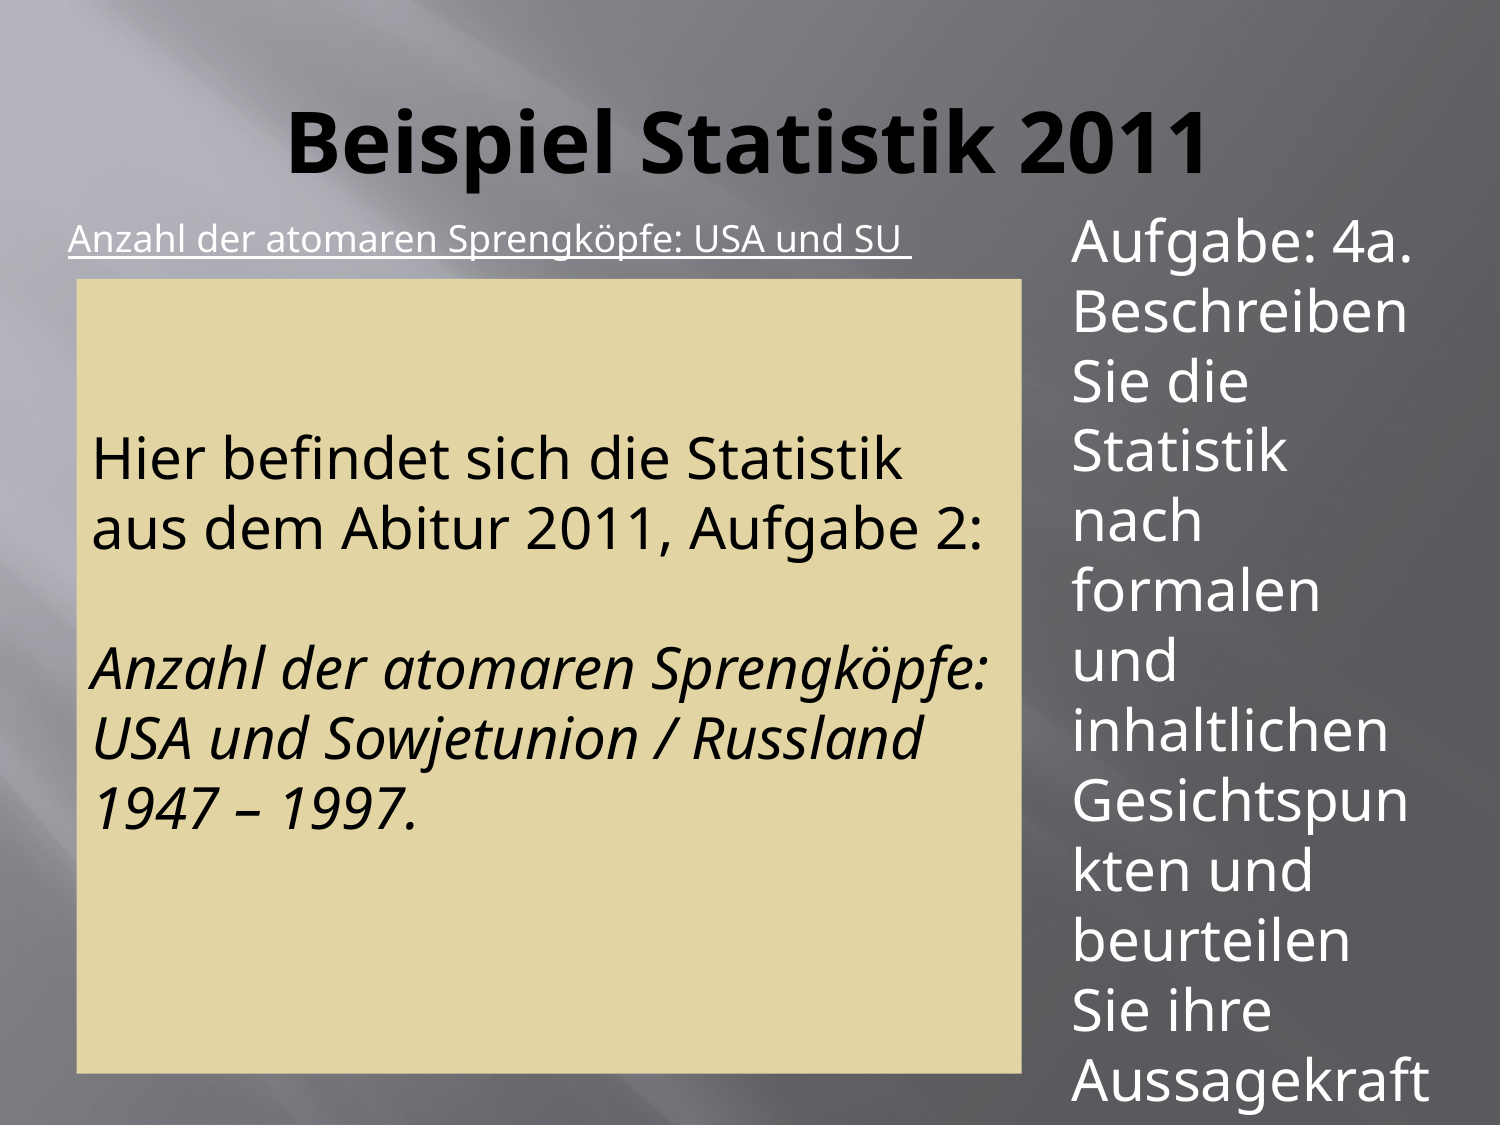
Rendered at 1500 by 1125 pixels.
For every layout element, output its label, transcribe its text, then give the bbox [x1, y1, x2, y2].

text_box Aufgabe: 4a. Beschreiben Sie die Statistik nach formalen und inhaltlichen Gesichtspunkten und beurteilen Sie ihre Aussagekraft. (08 VP) [1057, 196, 1447, 1125]
text_box Anzahl der atomaren Sprengköpfe: USA und SU [53, 208, 1058, 268]
title Beispiel Statistik 2011 [75, 45, 1425, 208]
text_box Hier befindet sich die Statistik aus dem Abitur 2011, Aufgabe 2: Anzahl der atomaren Sprengköpfe: USA und Sowjetunion / Russland 1947 – 1997. [76, 278, 1022, 1074]
